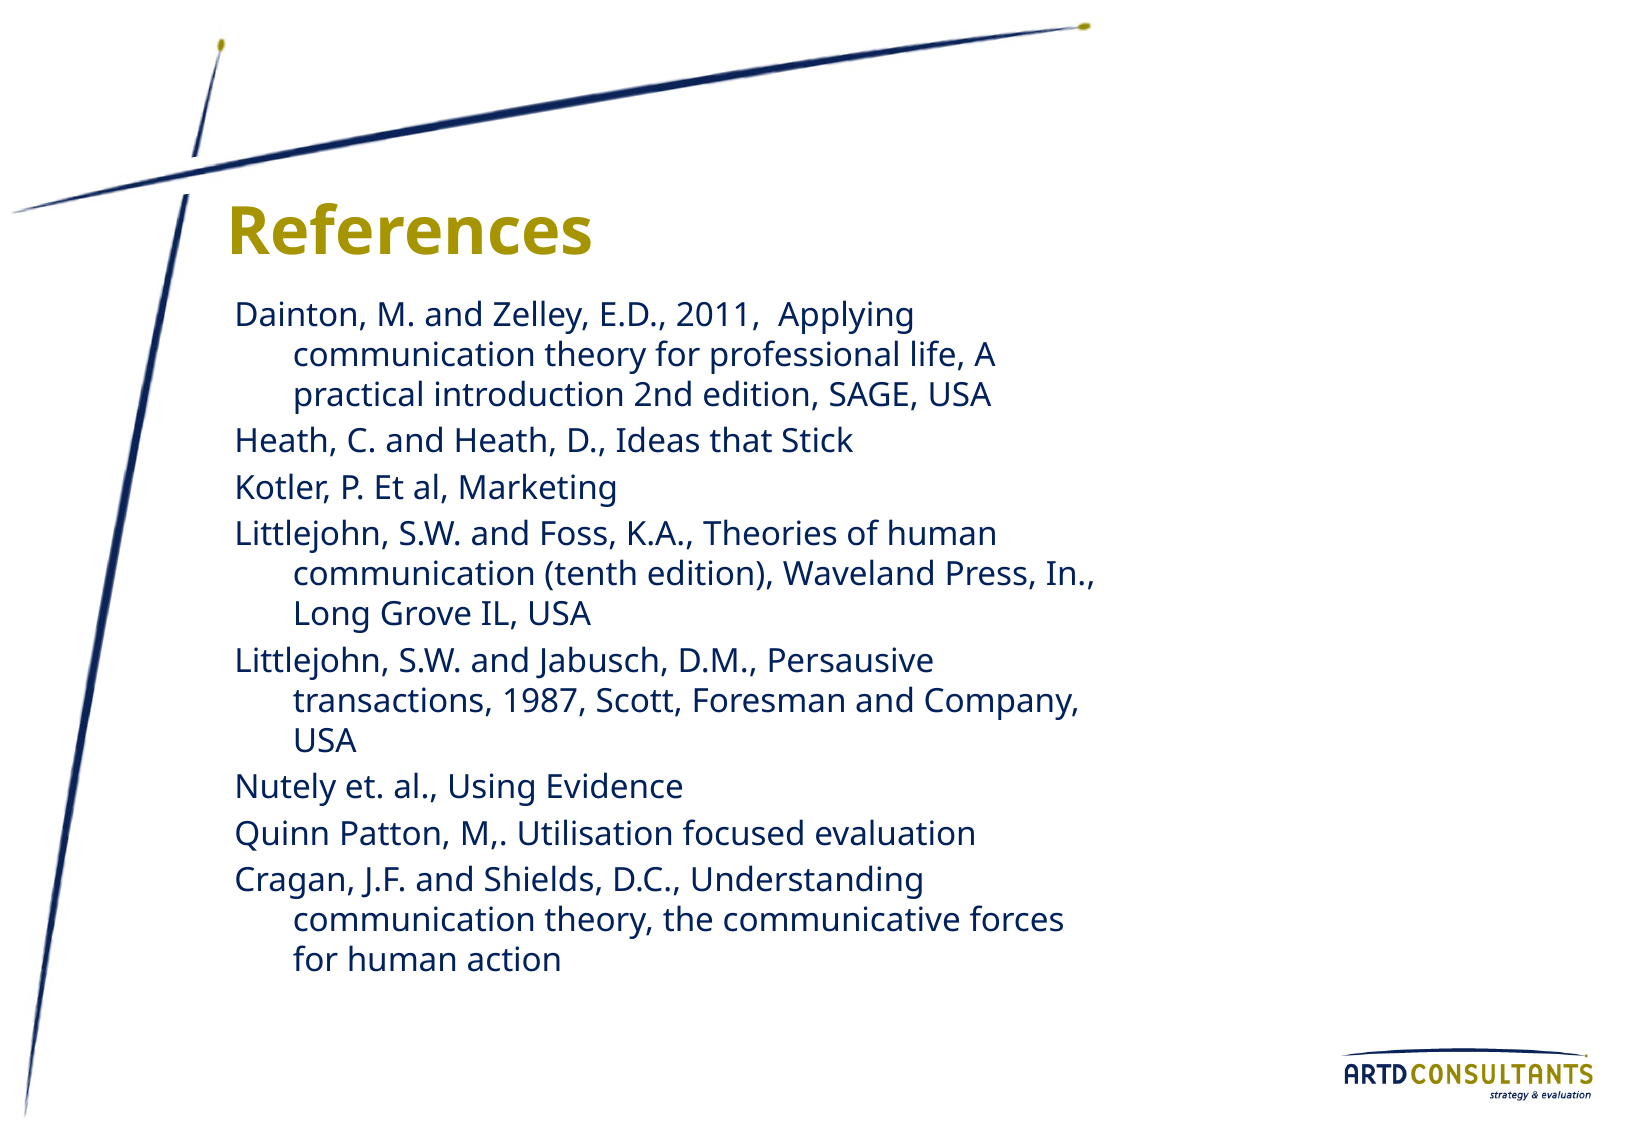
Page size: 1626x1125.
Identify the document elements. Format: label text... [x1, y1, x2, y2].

list Dainton, M. and Zelley, E.D., 2011, Applying communication theory for professional life, A practical introduction 2nd edition, SAGE, USA Heath, C. and Heath, D., Ideas that Stick Kotler, P. Et al, Marketing Littlejohn, S.W. and Foss, K.A., Theories of human communication (tenth edition), Waveland Press, In., Long Grove IL, USA Littlejohn, S.W. and Jabusch, D.M., Persausive transactions, 1987, Scott, Foresman and Company, USA Nutely et. al., Using Evidence Quinn Patton, M,. Utilisation focused evaluation Cragan, J.F. and Shields, D.C., Understanding communication theory, the communicative forces for human action [234, 292, 1118, 1020]
picture [0, 0, 1107, 1125]
title References [226, 187, 1344, 270]
picture [1328, 1042, 1602, 1108]
